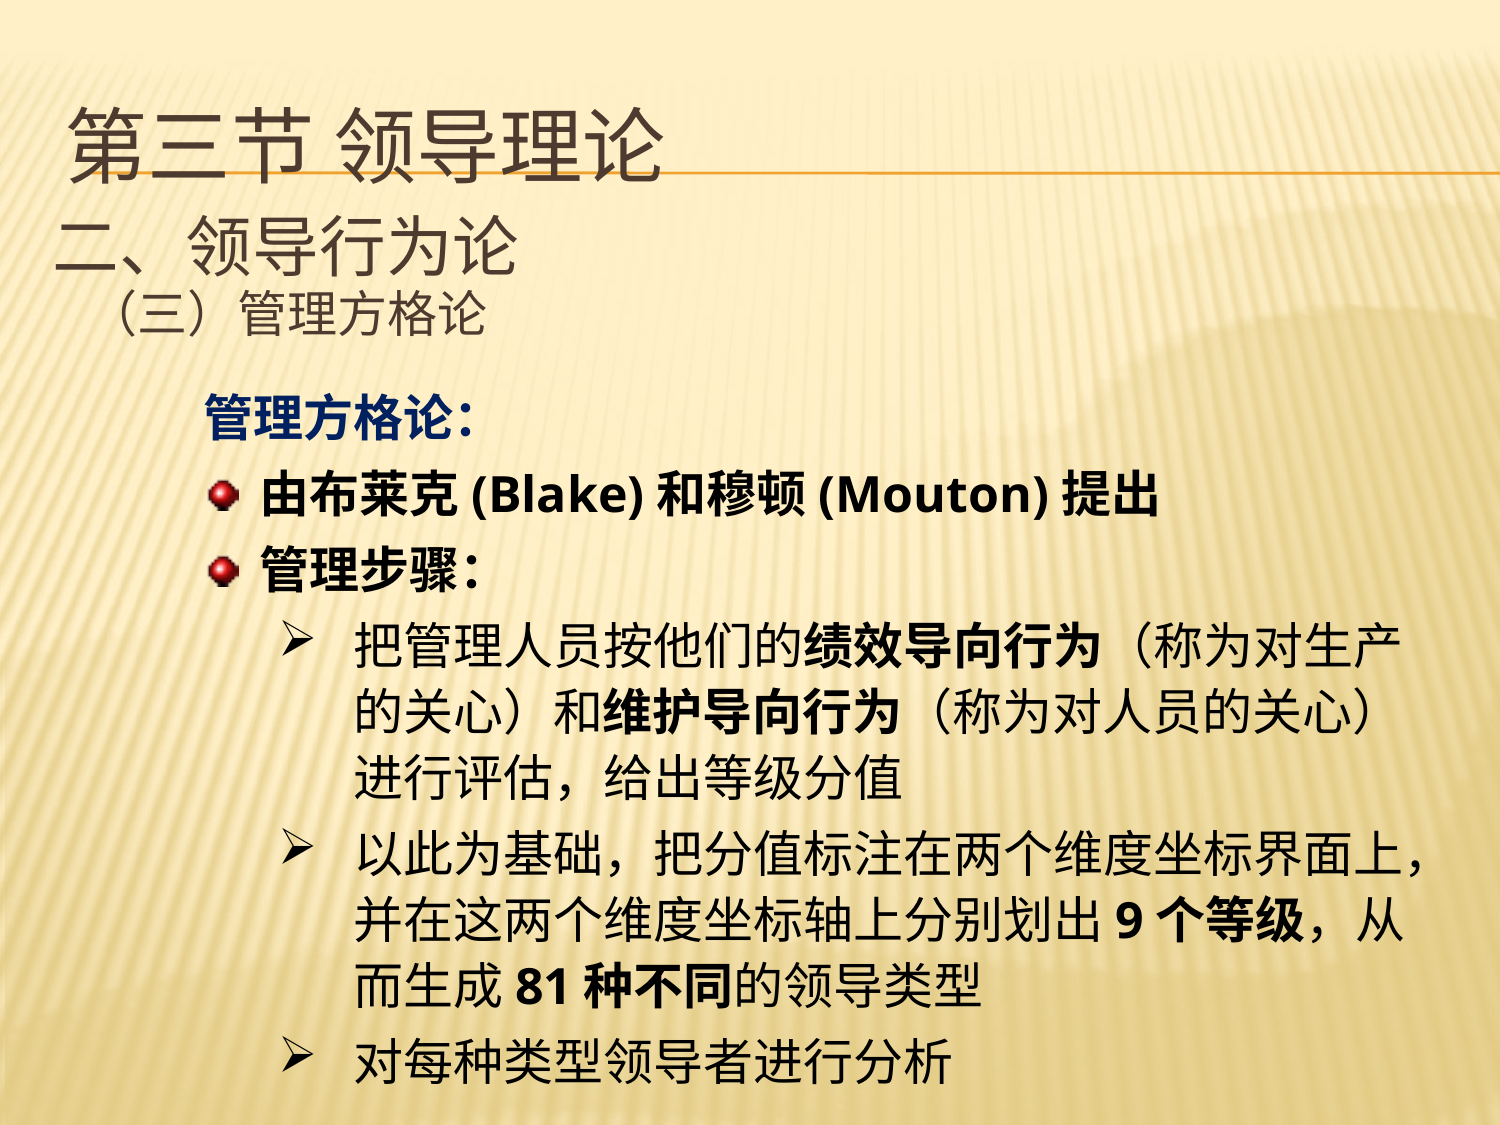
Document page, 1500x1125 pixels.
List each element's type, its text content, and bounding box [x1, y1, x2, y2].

picture [203, 551, 239, 587]
picture [203, 475, 239, 511]
title 第三节 领导理论 [50, 75, 1475, 213]
text_box 管理方格论： 由布莱克(Blake)和穆顿(Mouton)提出 管理步骤： 把管理人员按他们的绩效导向行为（称为对生产的关心）和维护导向行为（称为对人员的关心）进行评估，给出等级分值 以此为基础，把分值标注在两个维度坐标界面上，并在这两个维度坐标轴上分别划出9个等级，从而生成81种不同的领导类型 对每种类型领导者进行分析 [188, 373, 1429, 1076]
list 二、领导行为论 （三）管理方格论 [37, 212, 1463, 316]
